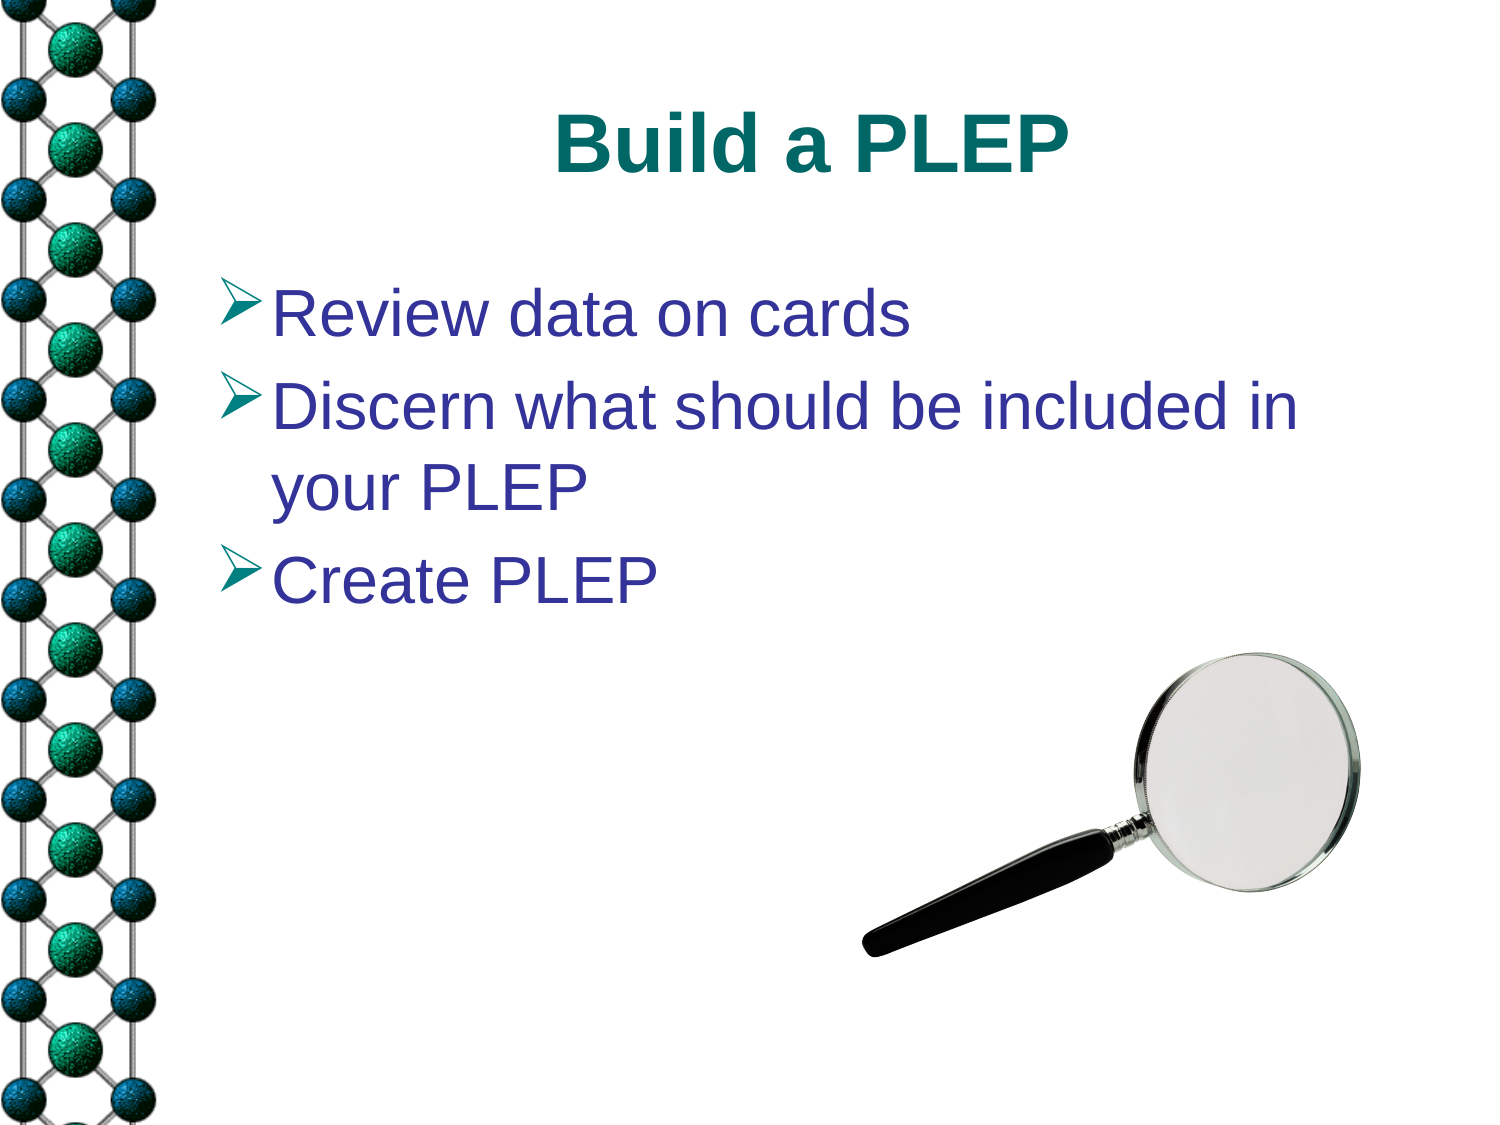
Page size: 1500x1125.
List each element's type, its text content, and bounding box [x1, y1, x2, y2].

picture [0, 0, 1500, 1125]
title Build a PLEP [199, 44, 1426, 233]
list Review data on cards Discern what should be included in your PLEP Create PLEP [199, 262, 1426, 1006]
